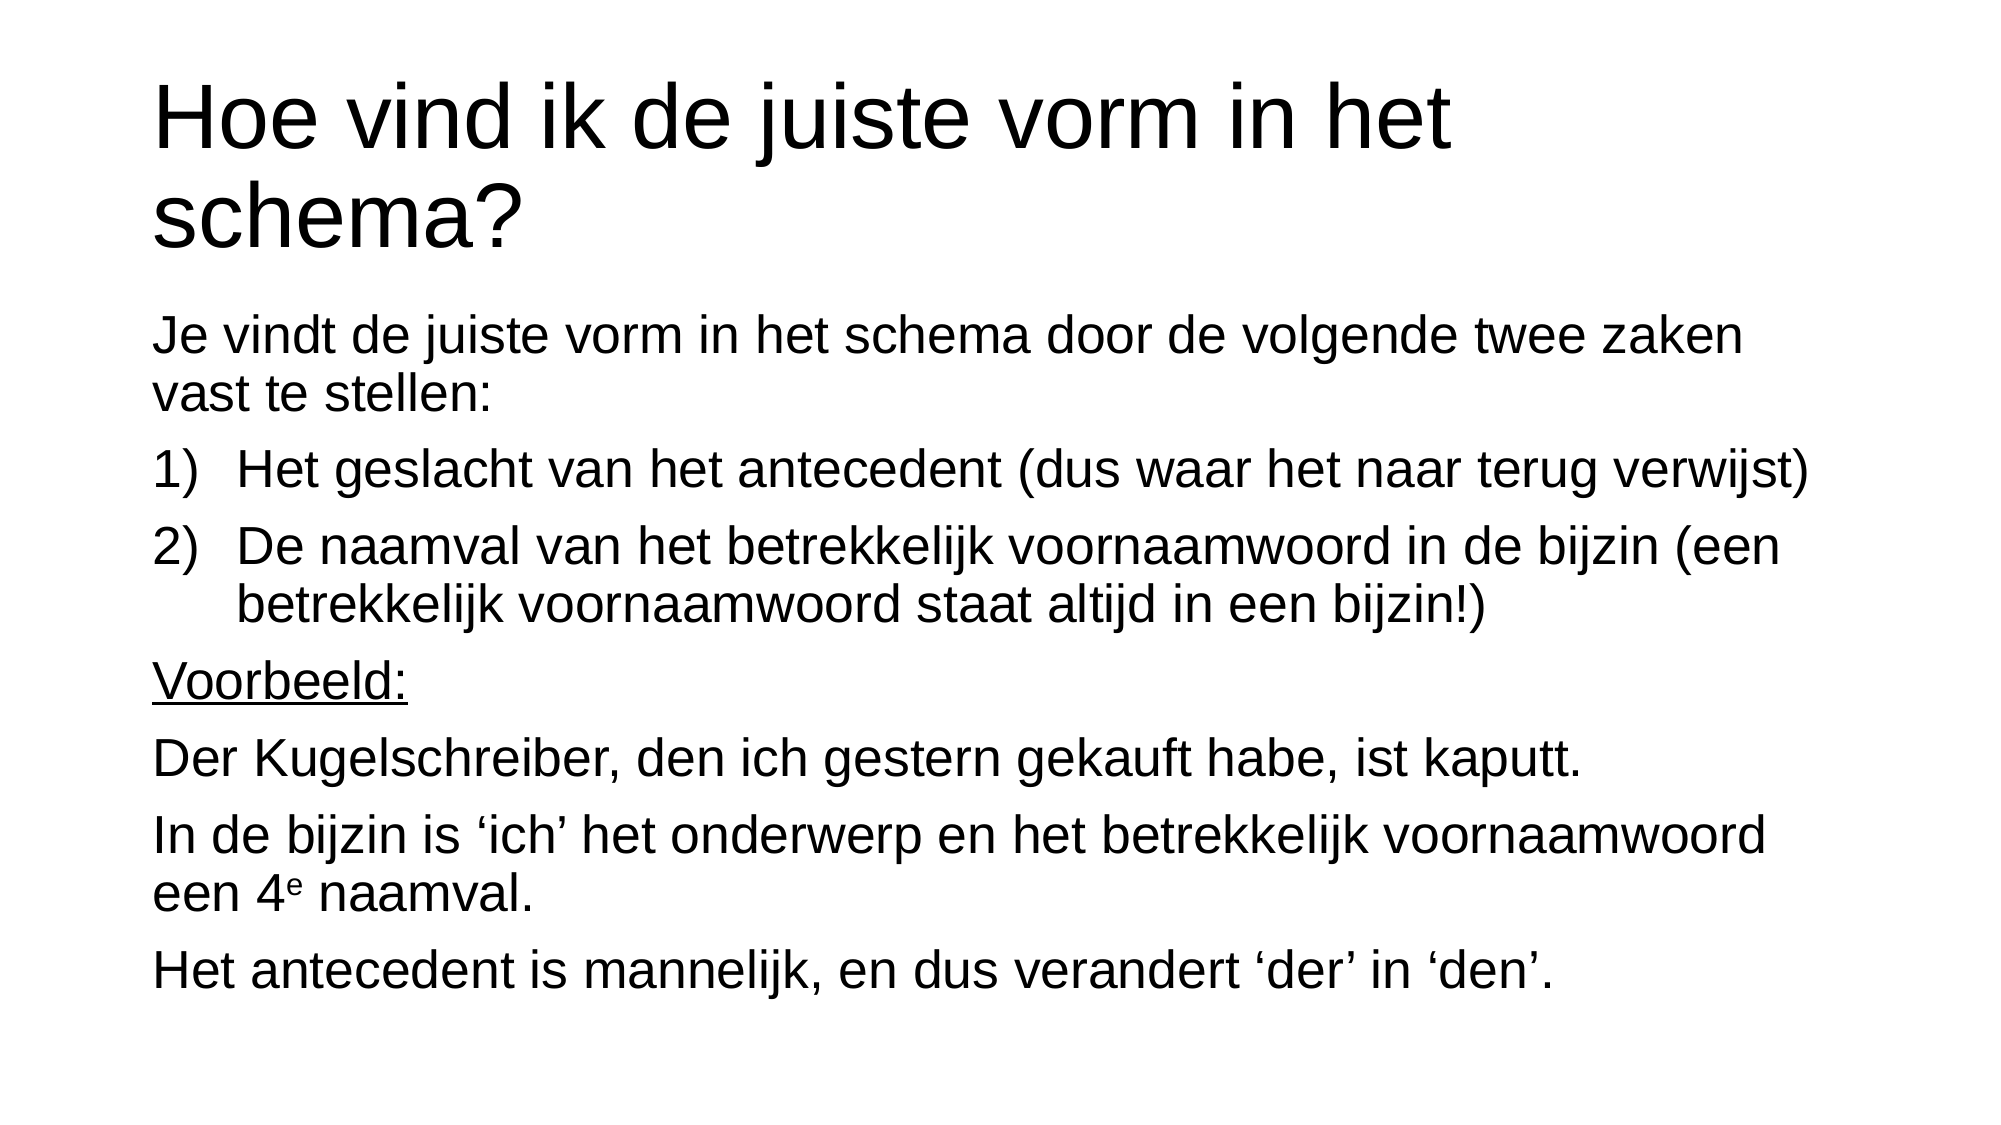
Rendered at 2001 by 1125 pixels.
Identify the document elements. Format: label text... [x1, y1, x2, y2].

title Hoe vind ik de juiste vorm in het schema? [137, 59, 1863, 278]
list Je vindt de juiste vorm in het schema door de volgende twee zaken vast te stellen: Het geslacht van het antecedent (dus waar het naar terug verwijst) De naamval van het betrekkelijk voornaamwoord in de bijzin (een betrekkelijk voornaamwoord staat altijd in een bijzin!) Voorbeeld: Der Kugelschreiber, den ich gestern gekauft habe, ist kaputt. In de bijzin is ‘ich’ het onderwerp en het betrekkelijk voornaamwoord een 4e naamval. Het antecedent is mannelijk, en dus verandert ‘der’ in ‘den’. [137, 299, 1863, 1014]
